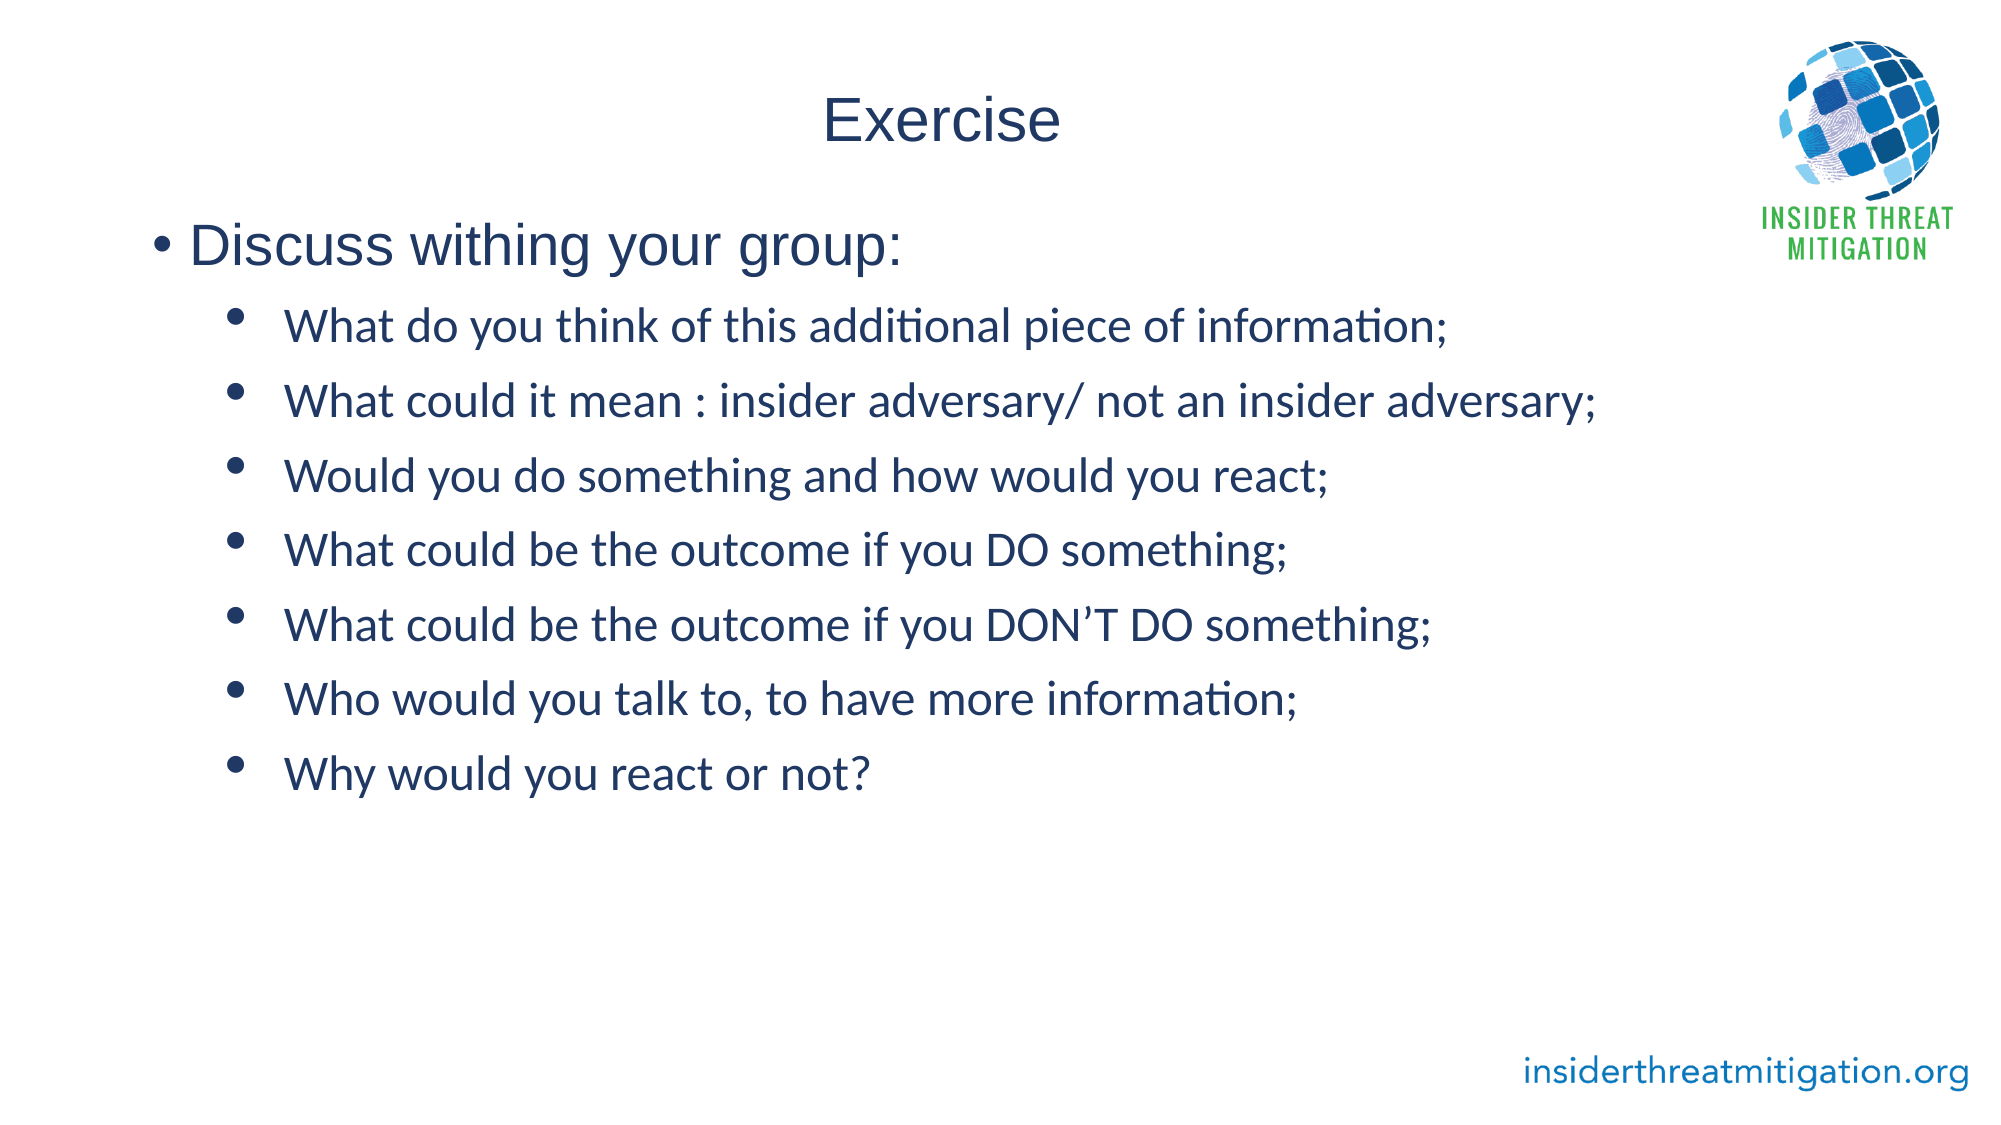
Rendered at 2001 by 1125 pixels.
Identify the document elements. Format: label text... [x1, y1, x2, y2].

list Discuss withing your group: What do you think of this additional piece of information; What could it mean : insider adversary/ not an insider adversary; Would you do something and how would you react; What could be the outcome if you DO something; What could be the outcome if you DON’T DO something; Who would you talk to, to have more information; Why would you react or not? [137, 207, 1748, 1014]
picture [1758, 20, 1968, 281]
title Exercise [137, 59, 1748, 183]
picture [1478, 994, 2000, 1125]
